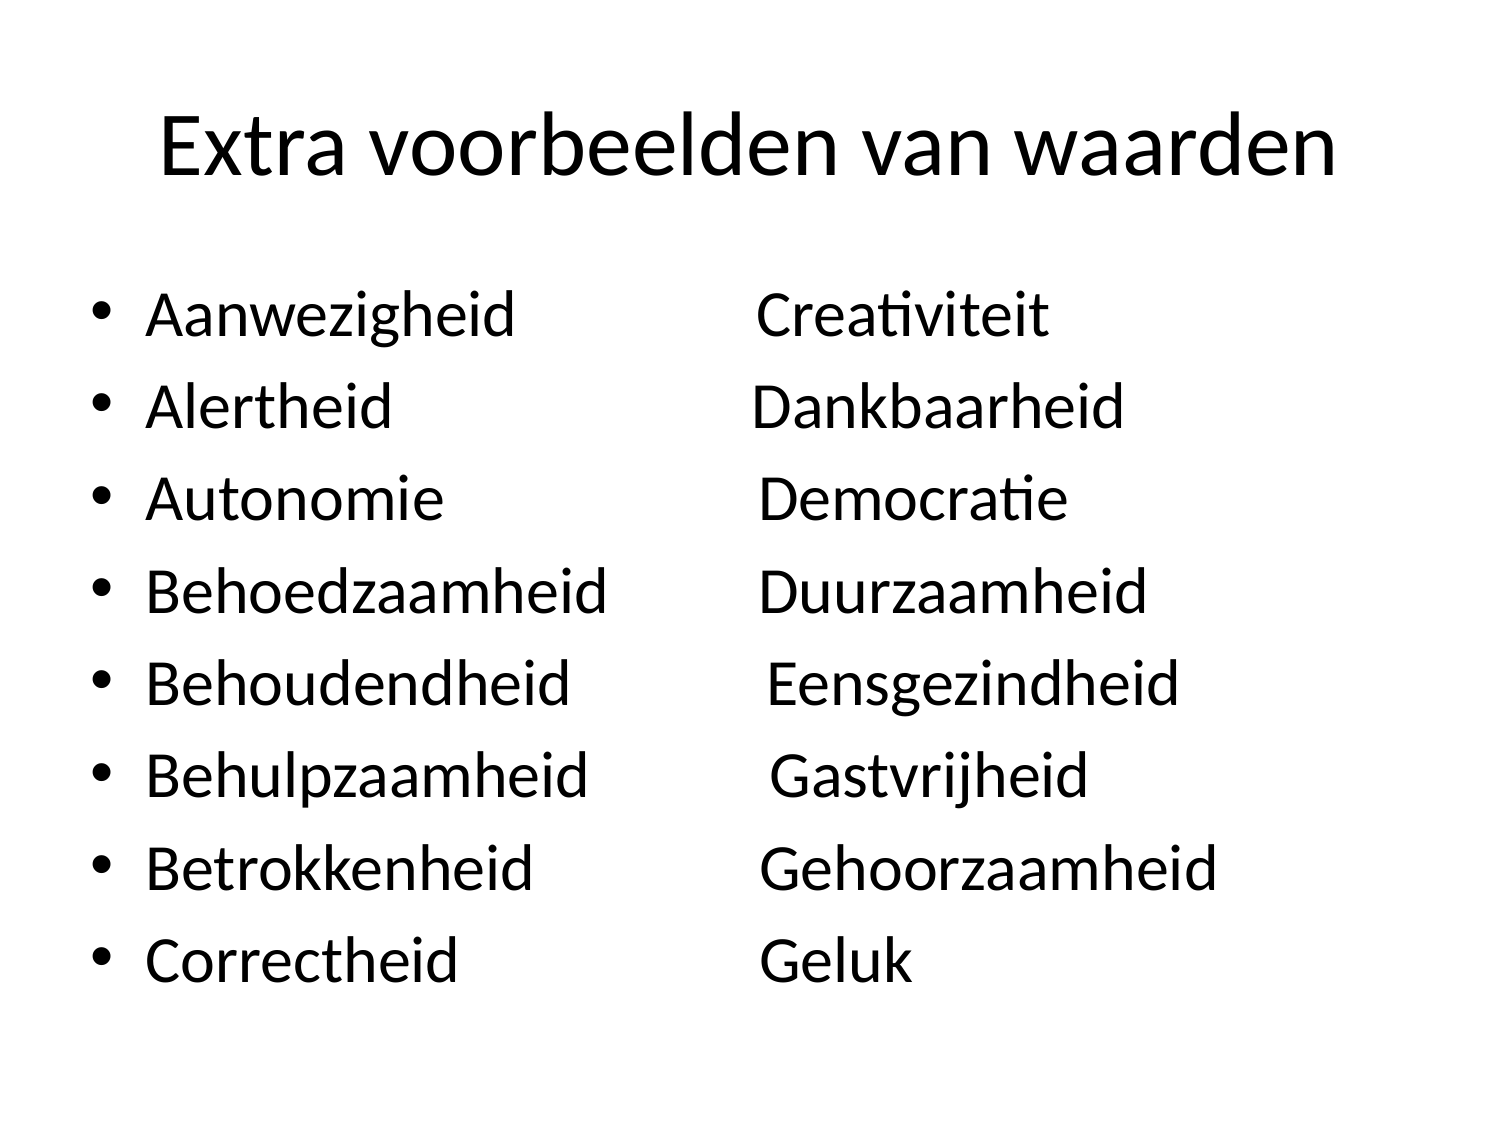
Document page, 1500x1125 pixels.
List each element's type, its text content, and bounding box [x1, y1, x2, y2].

title Extra voorbeelden van waarden [75, 45, 1425, 233]
list Aanwezigheid Creativiteit Alertheid Dankbaarheid Autonomie Democratie Behoedzaamheid Duurzaamheid Behoudendheid Eensgezindheid Behulpzaamheid Gastvrijheid Betrokkenheid Gehoorzaamheid Correctheid Geluk [75, 262, 1425, 1005]
